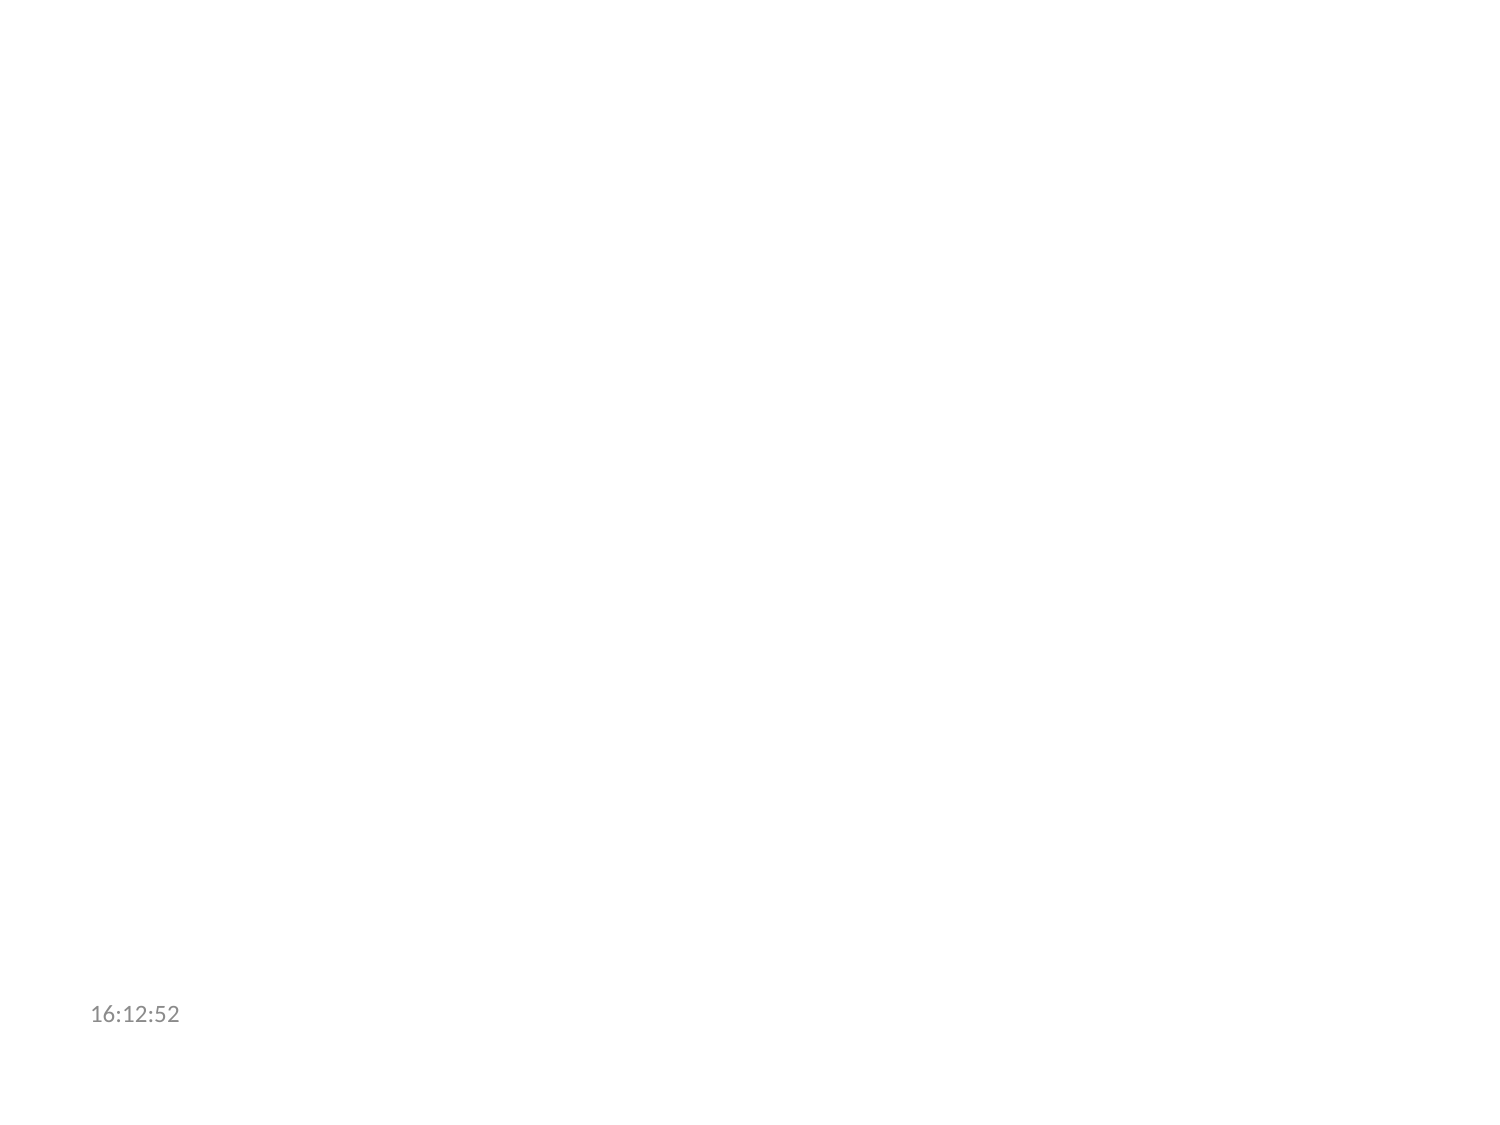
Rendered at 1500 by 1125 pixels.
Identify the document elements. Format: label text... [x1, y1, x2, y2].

text_box 15:35:09 [75, 982, 425, 1043]
